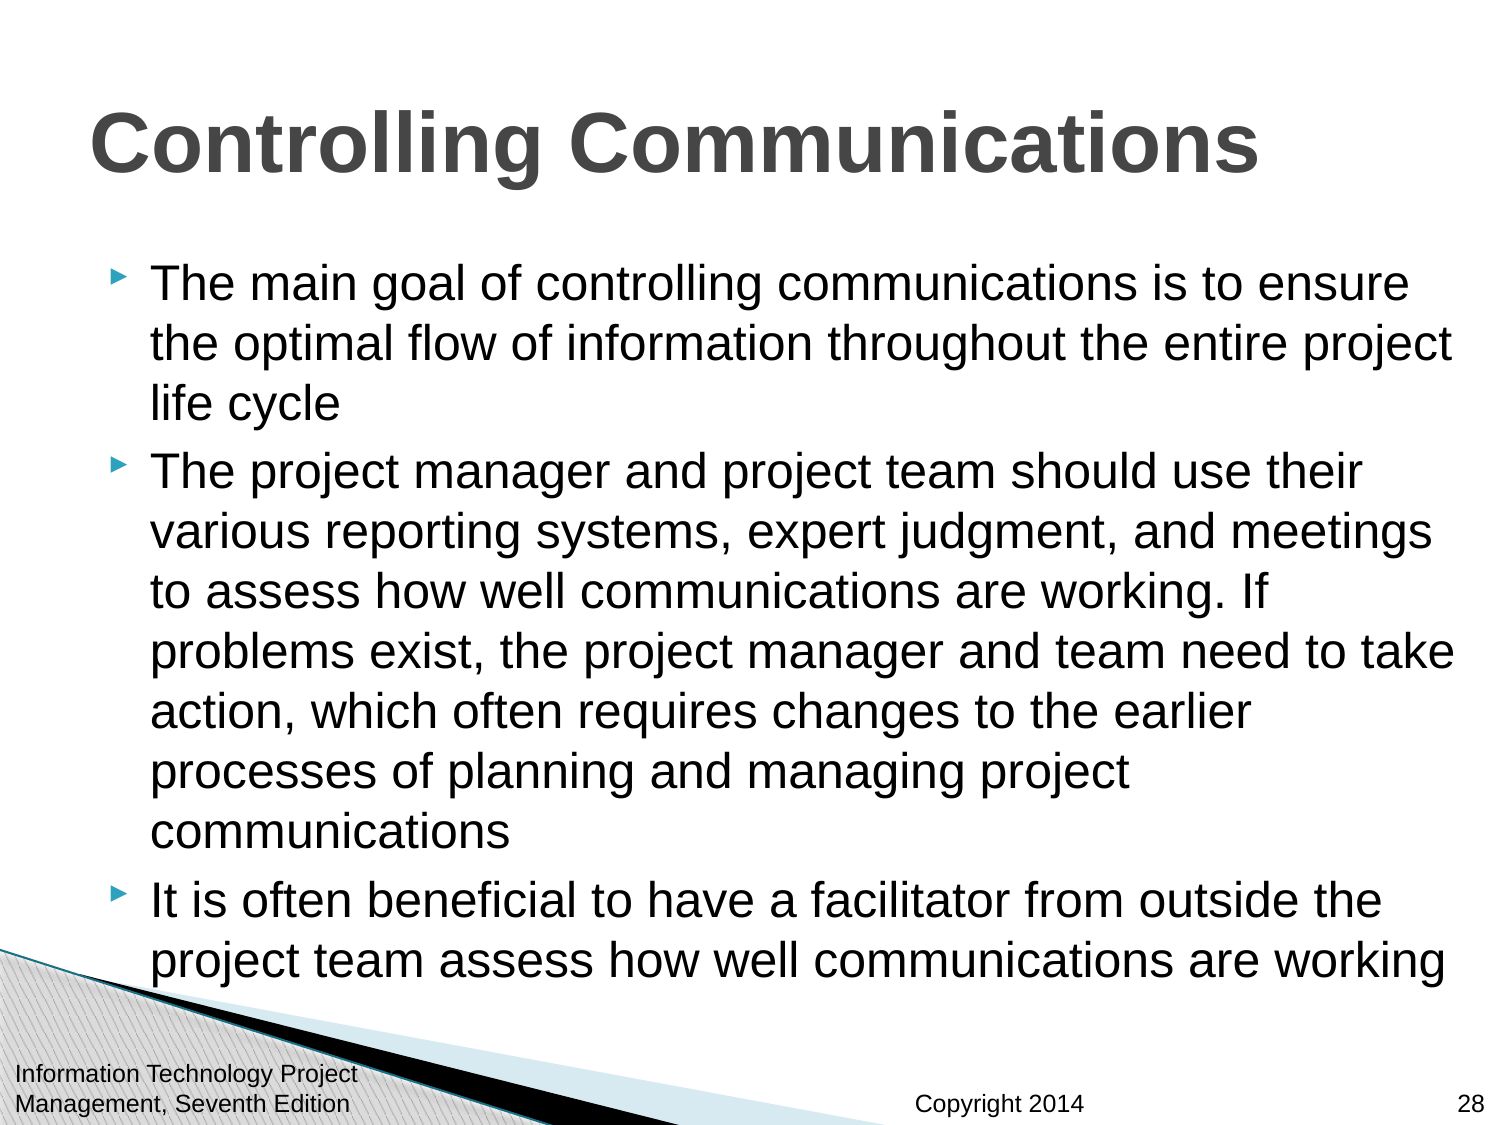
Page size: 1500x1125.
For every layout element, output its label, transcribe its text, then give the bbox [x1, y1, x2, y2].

slide_number 28 [1408, 1065, 1500, 1125]
list The main goal of controlling communications is to ensure the optimal flow of information throughout the entire project life cycle The project manager and project team should use their various reporting systems, expert judgment, and meetings to assess how well communications are working. If problems exist, the project manager and team need to take action, which often requires changes to the earlier processes of planning and managing project communications It is often beneficial to have a facilitator from outside the project team assess how well communications are working [74, 242, 1476, 986]
footer Information Technology Project Management, Seventh Edition [0, 1065, 425, 1125]
title Controlling Communications [75, 45, 1425, 233]
